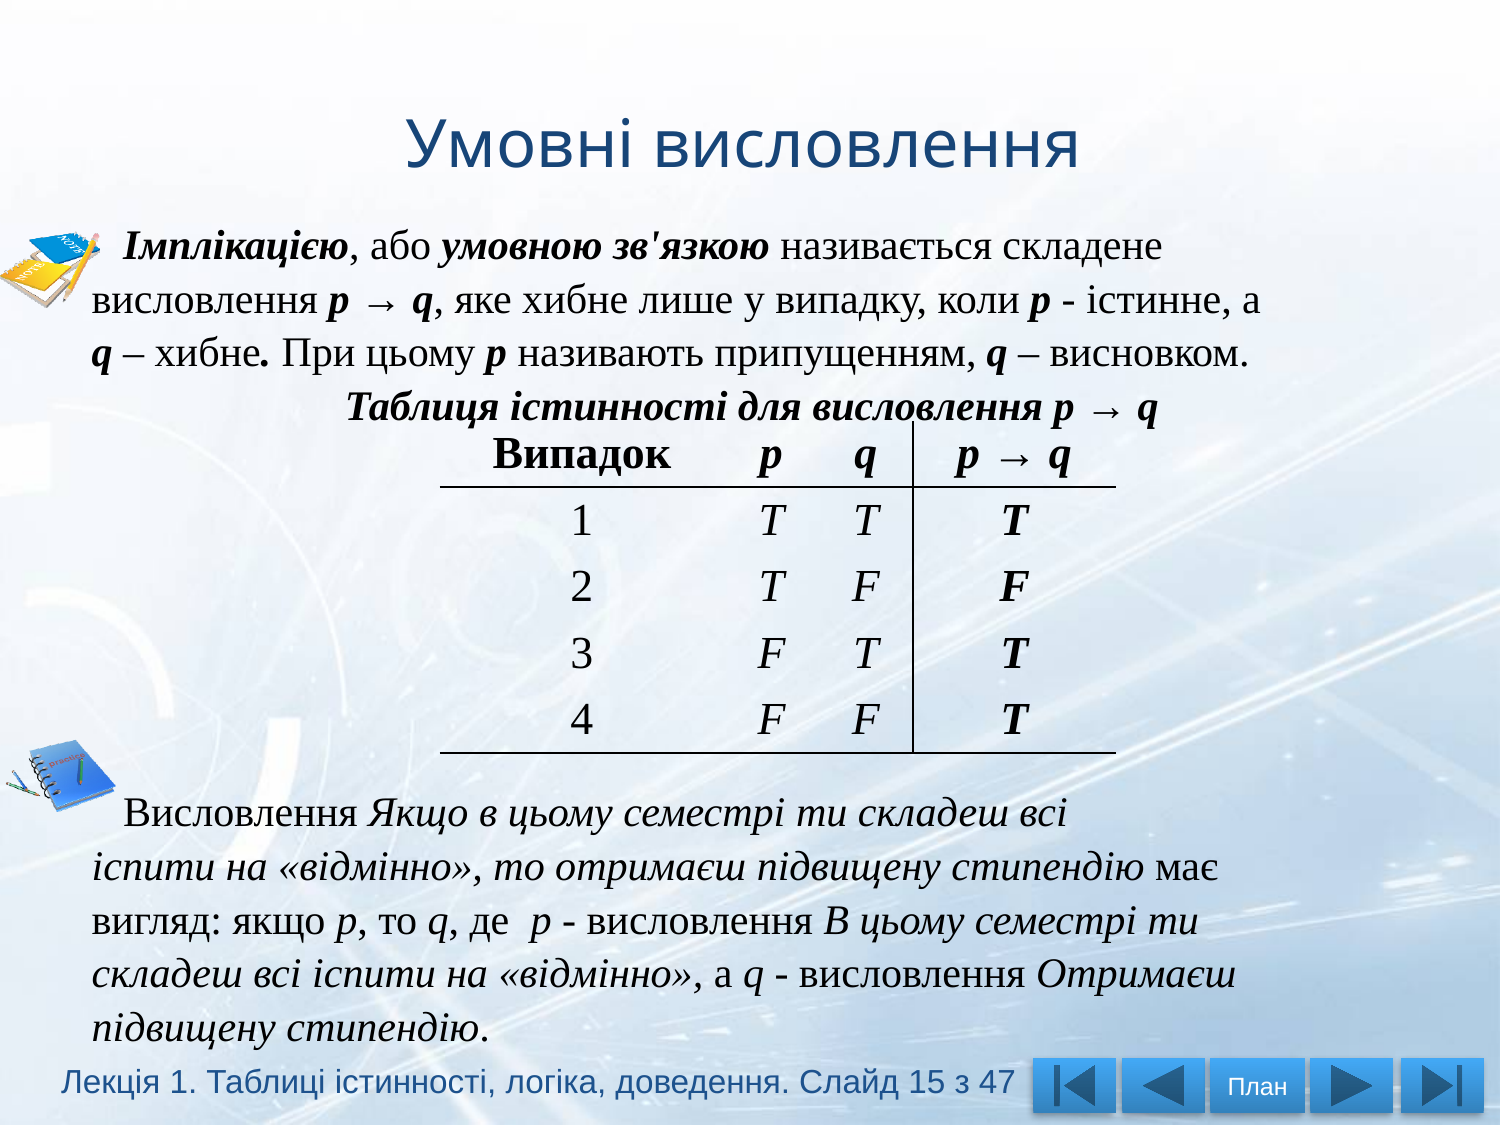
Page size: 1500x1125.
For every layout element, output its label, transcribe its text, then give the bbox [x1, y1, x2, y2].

table_cell 3 [440, 620, 724, 686]
table_cell T [819, 620, 912, 686]
table_cell T [819, 488, 912, 554]
table_cell 4 [440, 686, 724, 752]
table_header q [819, 421, 912, 486]
table_cell F [914, 554, 1116, 620]
table_cell F [819, 554, 912, 620]
table_cell T [914, 686, 1116, 752]
table_header p → q [914, 421, 1116, 486]
table_header Випадок [440, 421, 724, 486]
table_header p [724, 421, 819, 486]
table_cell F [724, 620, 819, 686]
table_cell F [819, 686, 912, 752]
text_box Лекція 1. Таблиці істинності, логіка, доведення. Слайд 15 з 47 [46, 1052, 1033, 1107]
title Умовні висловлення [99, 95, 1388, 188]
table_cell T [724, 488, 819, 554]
table_cell T [914, 488, 1116, 554]
picture [0, 0, 1500, 1125]
table_cell 1 [440, 488, 724, 554]
table_cell F [724, 686, 819, 752]
table_cell T [724, 554, 819, 620]
list Імплікацією, або умовною зв'язкою називається складене висловлення p → q, яке хибне лише у випадку, коли p - істинне, а q – хибне. При цьому р називають припущенням, q – висновком. Таблиця істинності для висловлення р → q Висловлення Якщо в цьому семестрі ти складеш всі іспити на «відмінно», то отримаєш підвищену стипендію має вигляд: якщо р, то q, де р - висловлення В цьому семестрі ти складеш всі іспити на «відмінно», a q - висловлення Отримаєш підвищену стипендію. [76, 215, 1427, 1056]
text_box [1033, 1058, 1484, 1114]
table_cell T [914, 620, 1116, 686]
table_cell 2 [440, 554, 724, 620]
